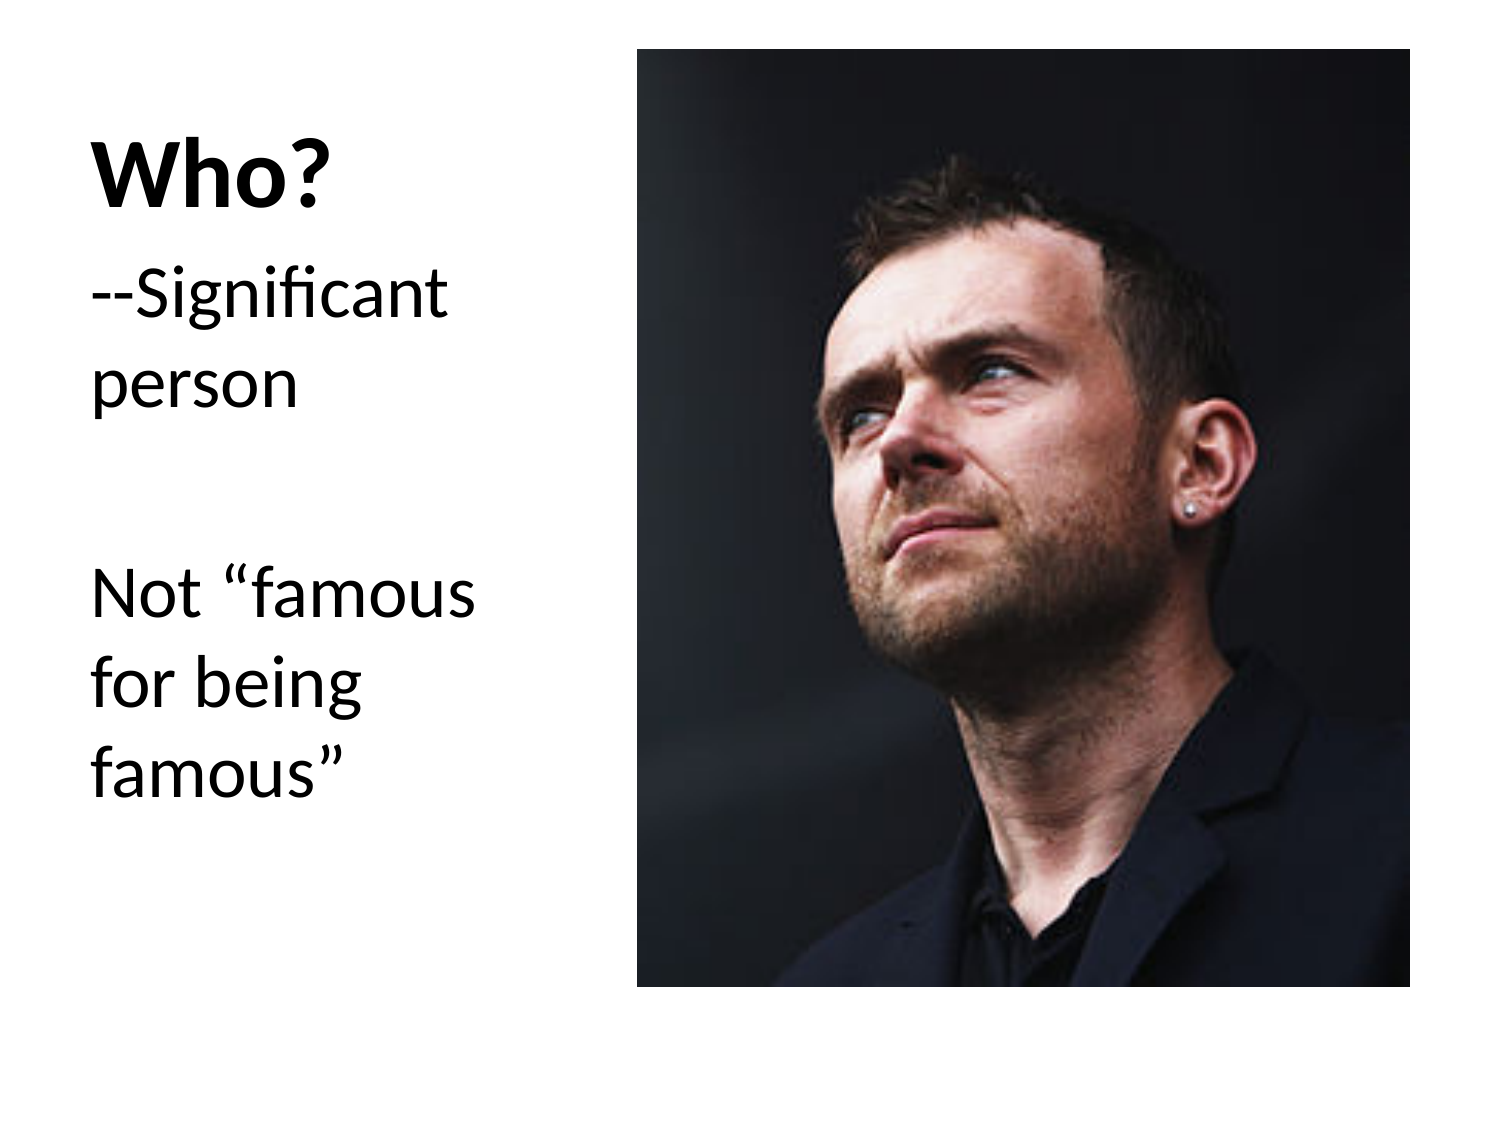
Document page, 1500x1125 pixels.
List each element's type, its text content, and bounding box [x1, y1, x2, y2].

title Who? [75, 44, 569, 235]
picture [637, 49, 1411, 987]
list --Significant person Not “famous for being famous” [75, 235, 569, 1005]
